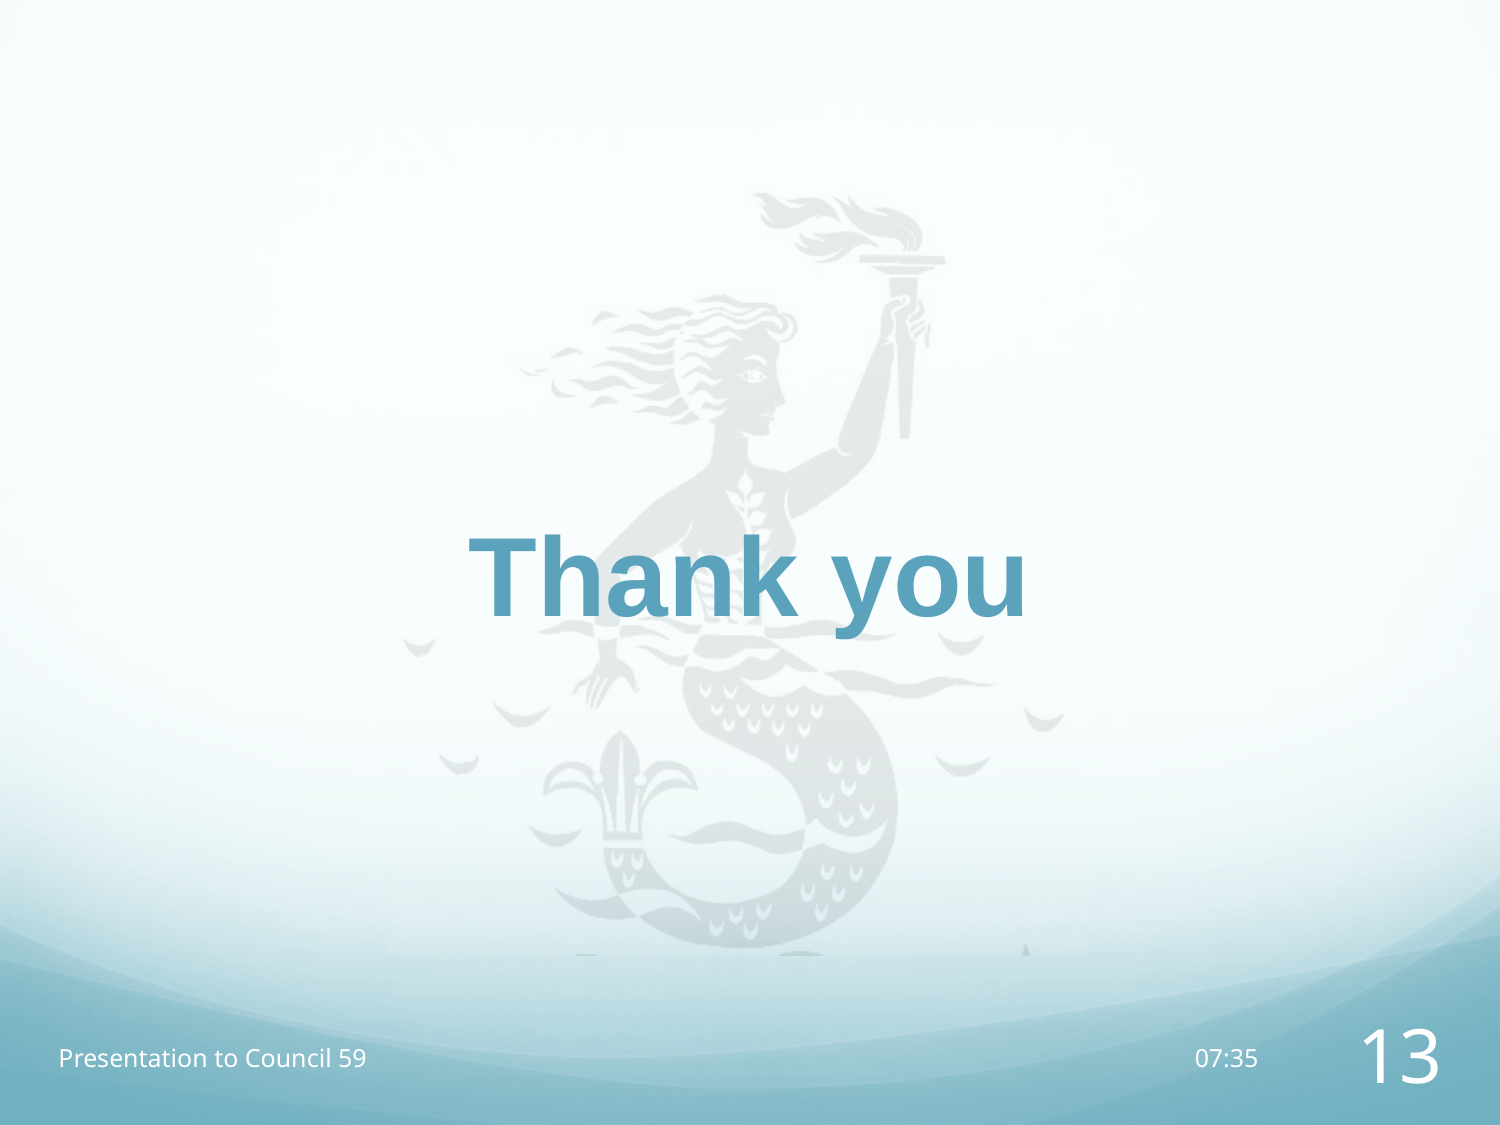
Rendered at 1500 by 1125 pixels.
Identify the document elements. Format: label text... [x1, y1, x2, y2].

slide_number 13 [1295, 1029, 1459, 1090]
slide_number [923, 1029, 1274, 1090]
footer Presentation to Council 59 [43, 1029, 838, 1090]
list Thank you [90, 213, 1410, 926]
